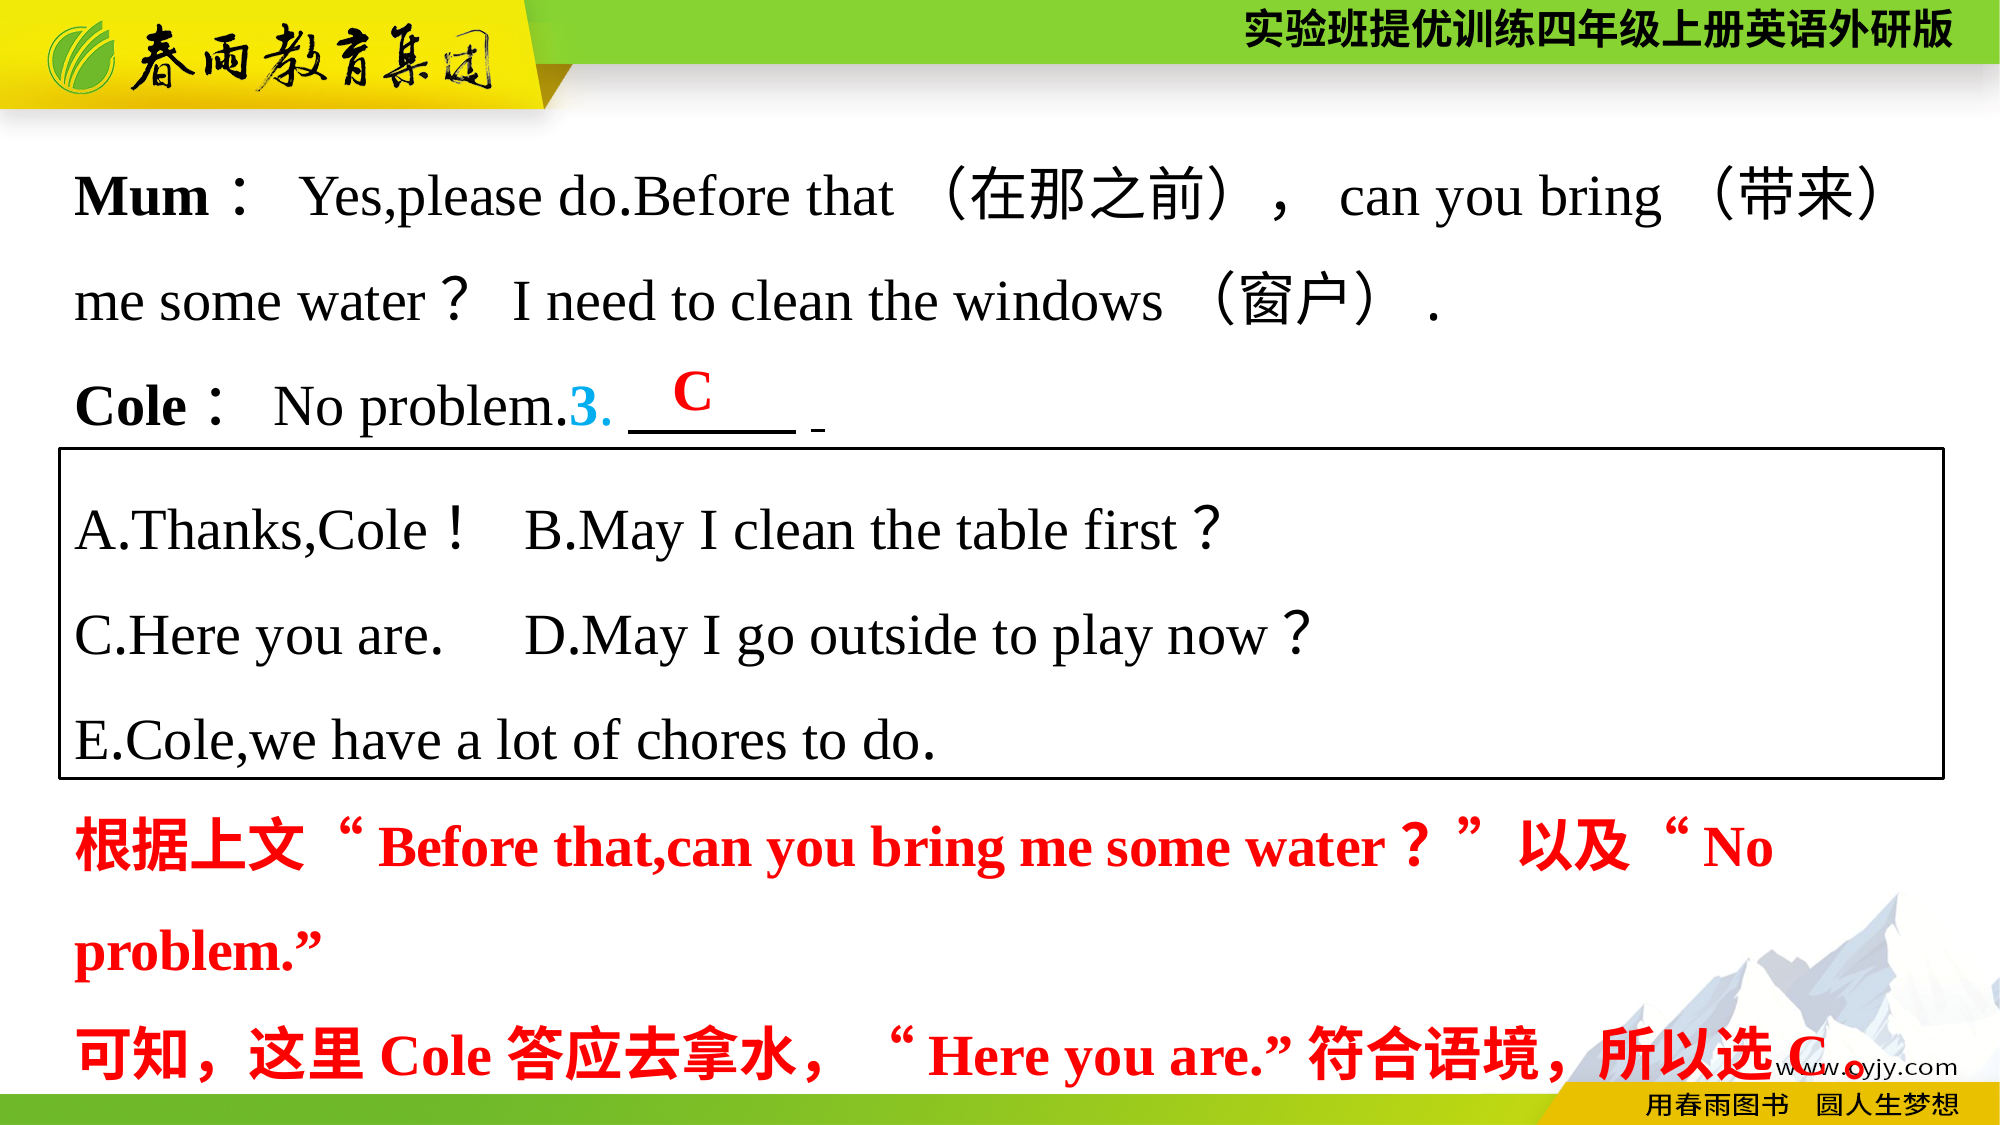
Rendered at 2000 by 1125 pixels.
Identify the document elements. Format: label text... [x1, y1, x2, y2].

text_box 根据上文“Before that,can you bring me some water？”以及“No problem.” 可知，这里Cole答应去拿水，“Here you are.”符合语境，所以选C。 [59, 765, 1944, 1095]
list Mum：Yes,please do.Before that（在那之前），can you bring（带来）me some water？I need to clean the windows（窗户）. Cole：No problem.3. . [59, 114, 1944, 448]
picture [0, 0, 2000, 1125]
text_box C [657, 345, 730, 430]
text_box A.Thanks,Cole！ B.May I clean the table first？ C.Here you are. D.May I go outside to play now？ E.Cole,we have a lot of chores to do. [59, 448, 1944, 765]
